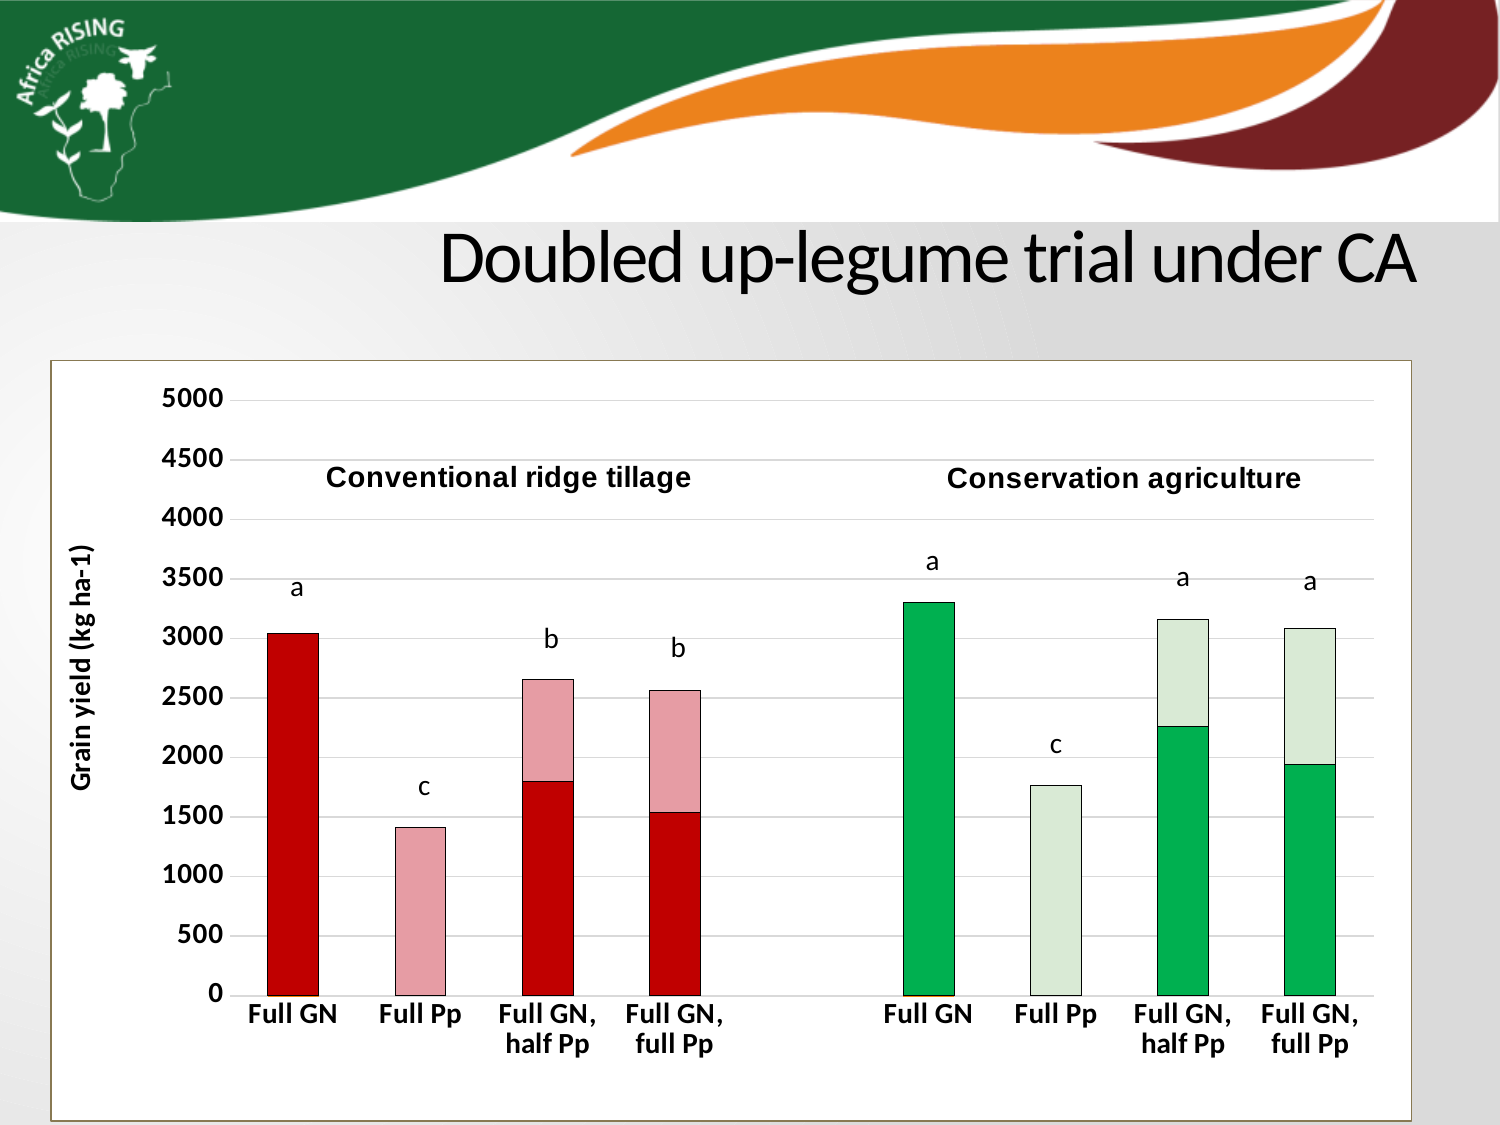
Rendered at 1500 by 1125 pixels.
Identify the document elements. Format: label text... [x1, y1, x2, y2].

picture [0, 0, 1499, 222]
title Doubled up-legume trial under CA [425, 200, 1450, 388]
chart [49, 358, 1413, 1123]
